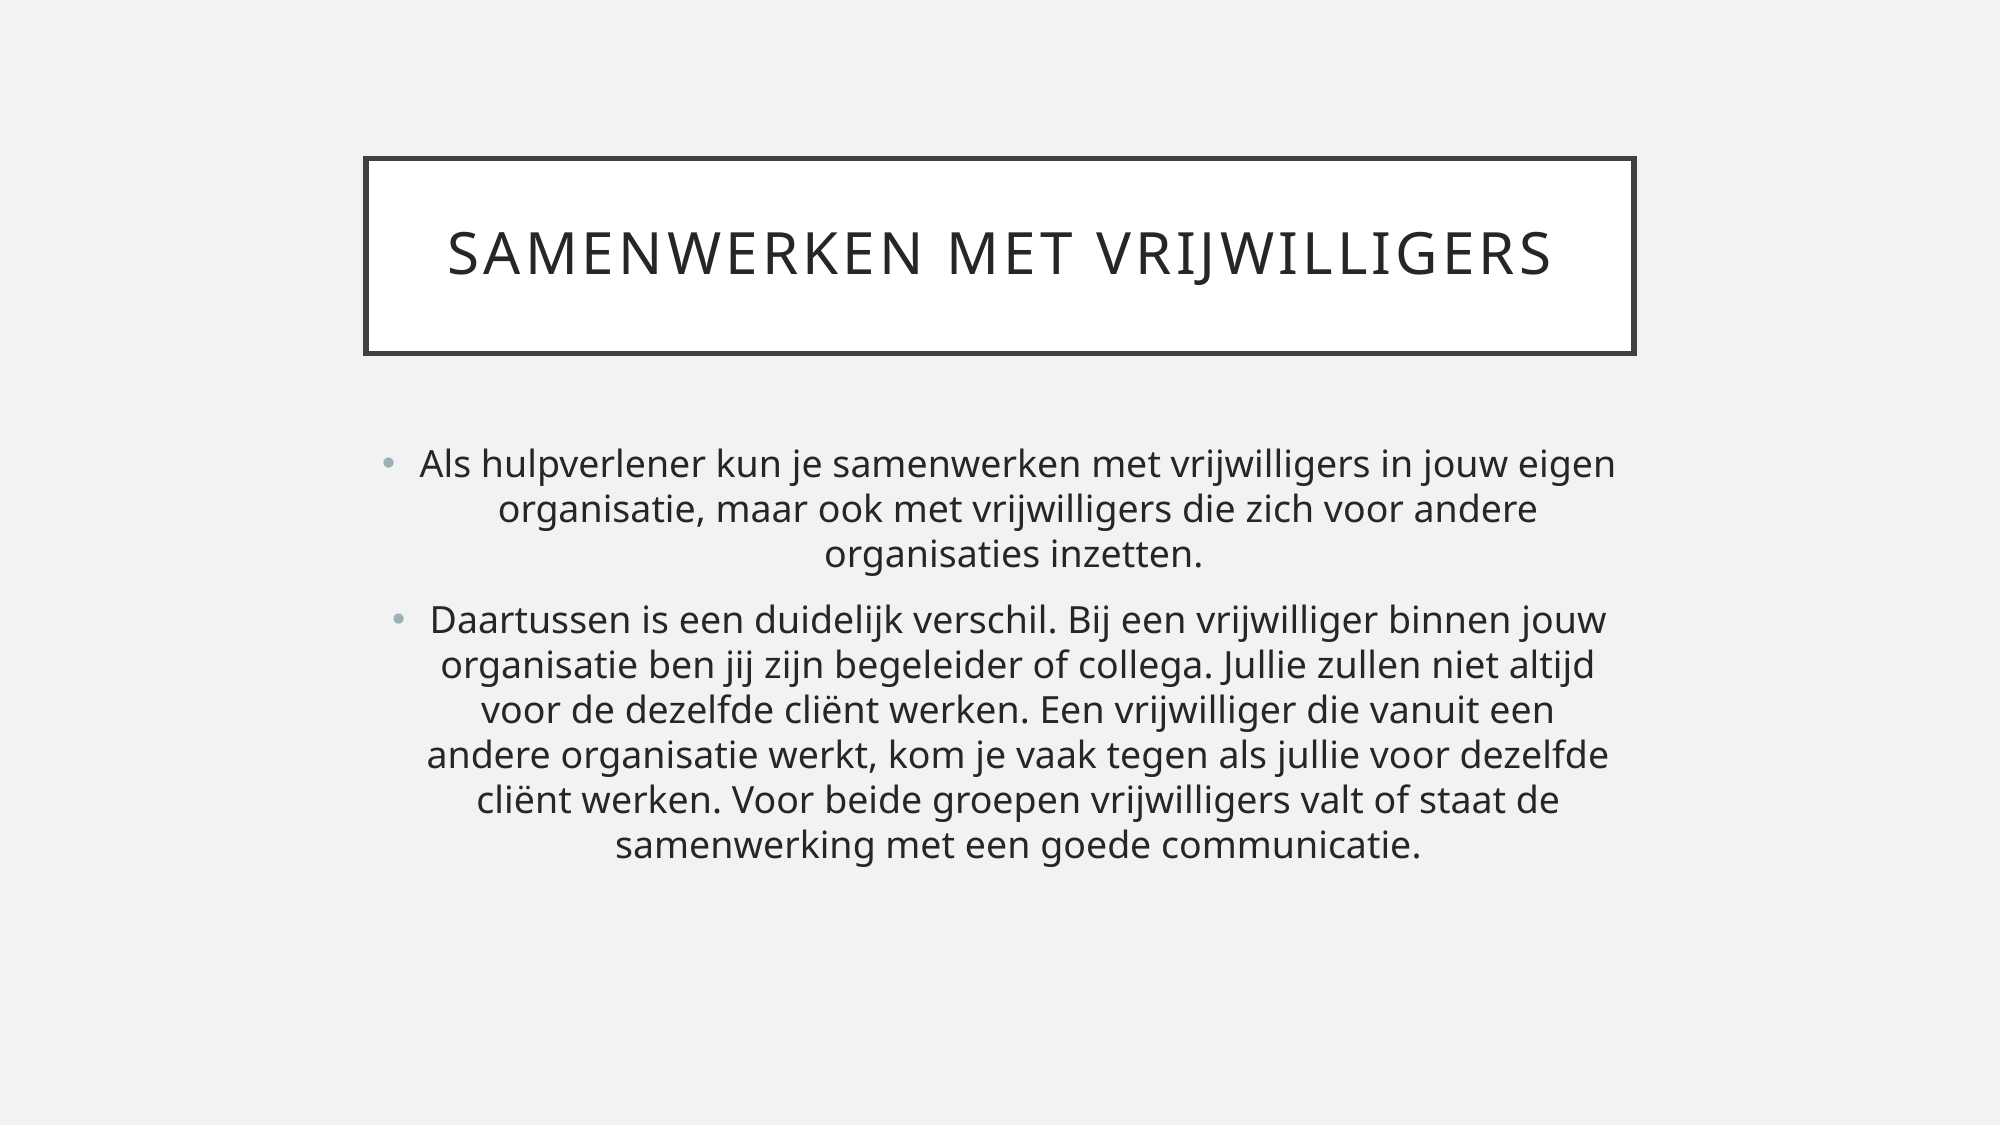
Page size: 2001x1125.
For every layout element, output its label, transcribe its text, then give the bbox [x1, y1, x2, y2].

title Samenwerken met vrijwilligers [363, 156, 1637, 356]
list Als hulpverlener kun je samenwerken met vrijwilligers in jouw eigen organisatie, maar ook met vrijwilligers die zich voor andere organisaties inzetten. Daartussen is een duidelijk verschil. Bij een vrijwilliger binnen jouw organisatie ben jij zijn begeleider of collega. Jullie zullen niet altijd voor de dezelfde cliënt werken. Een vrijwilliger die vanuit een andere organisatie werkt, kom je vaak tegen als jullie voor dezelfde cliënt werken. Voor beide groepen vrijwilligers valt of staat de samenwerking met een goede communicatie. [366, 432, 1634, 942]
